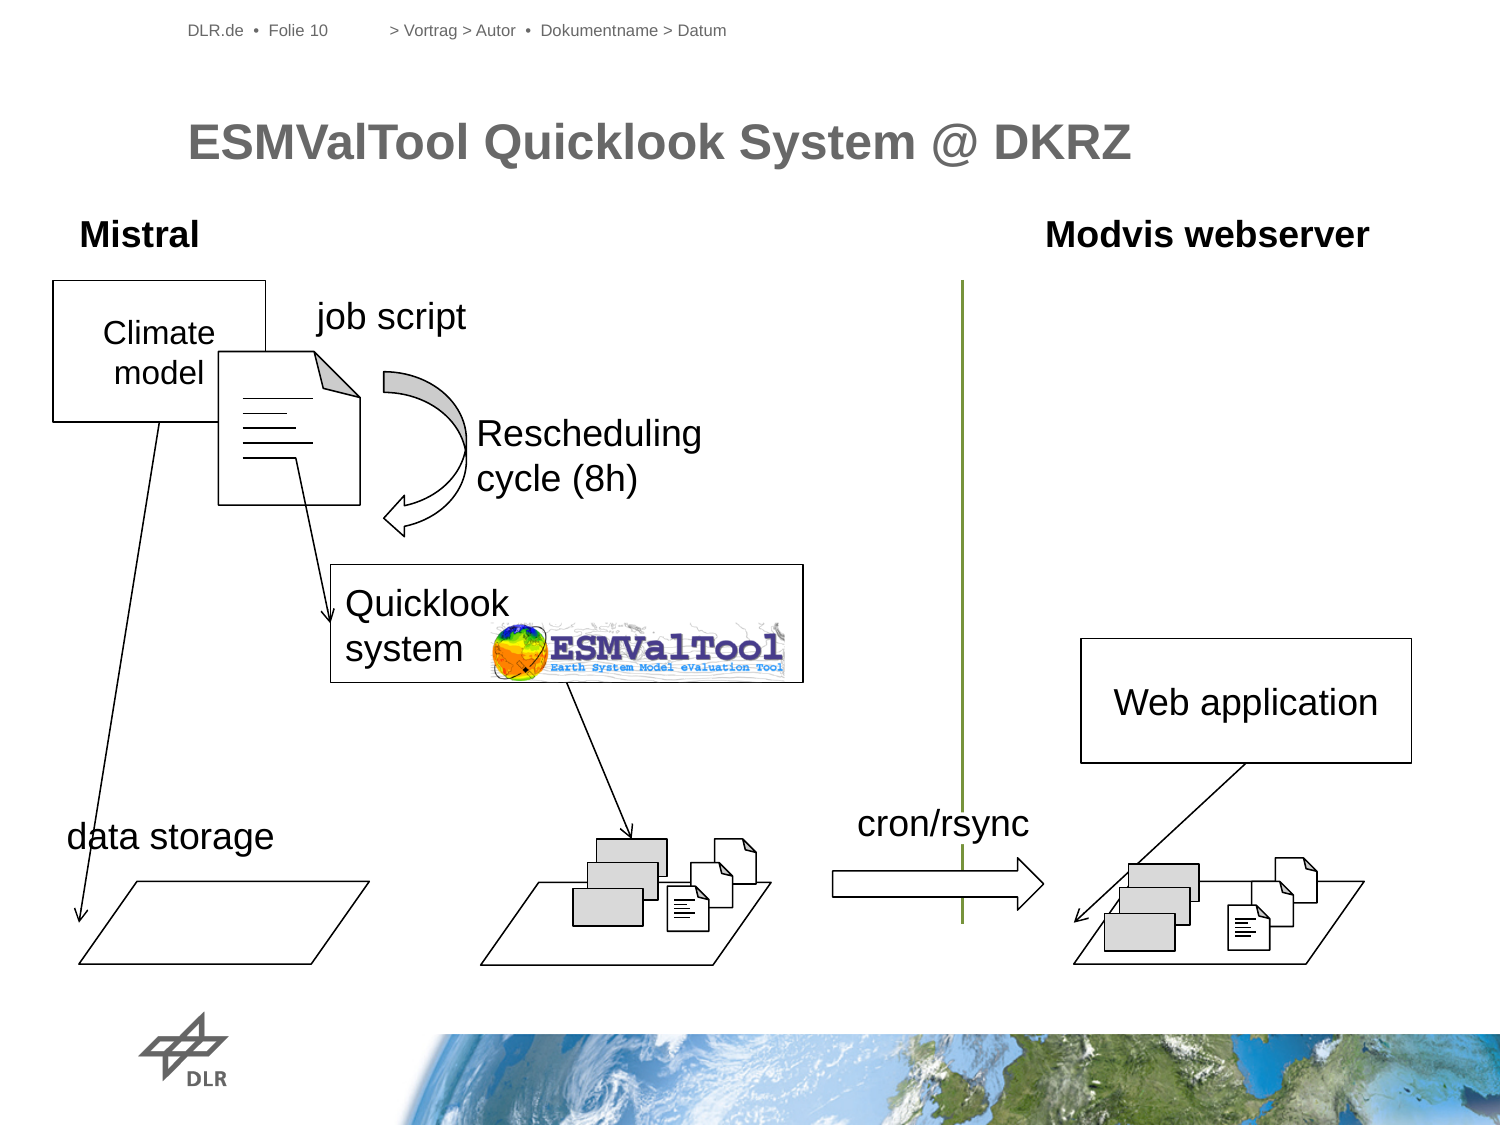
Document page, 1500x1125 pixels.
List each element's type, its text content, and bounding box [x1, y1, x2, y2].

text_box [295, 457, 331, 624]
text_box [1104, 863, 1199, 952]
text_box [760, 880, 773, 902]
slide_number DLR.de • Folie 10 [187, 20, 389, 41]
text_box data storage [229, 812, 275, 858]
text_box Climate model [51, 278, 268, 424]
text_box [218, 351, 361, 506]
text_box [854, 810, 958, 846]
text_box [566, 682, 632, 840]
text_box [572, 838, 666, 927]
text_box cron/rsync [857, 798, 958, 844]
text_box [1227, 857, 1318, 951]
text_box [966, 855, 1046, 913]
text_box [159, 421, 225, 882]
text_box [229, 824, 280, 860]
title ESMValTool Quicklook System @ DKRZ [187, 109, 1393, 232]
footer > Vortrag > Autor • Dokumentname > Datum [389, 20, 1276, 41]
picture [0, 1007, 1500, 1125]
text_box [330, 564, 804, 683]
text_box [1218, 762, 1247, 882]
text_box [830, 868, 958, 900]
text_box [381, 369, 469, 539]
text_box data storage [66, 812, 154, 858]
text_box cron/rsync [966, 798, 1031, 844]
text_box Mistral [79, 209, 211, 255]
text_box [77, 879, 372, 967]
text_box Modvis webserver [1045, 209, 1371, 255]
text_box job script [316, 292, 467, 338]
text_box Rescheduling cycle (8h) [476, 408, 714, 499]
text_box [1071, 879, 1313, 967]
text_box [1321, 879, 1367, 947]
text_box Web application [1079, 636, 1414, 765]
text_box [478, 880, 733, 968]
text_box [667, 838, 757, 932]
